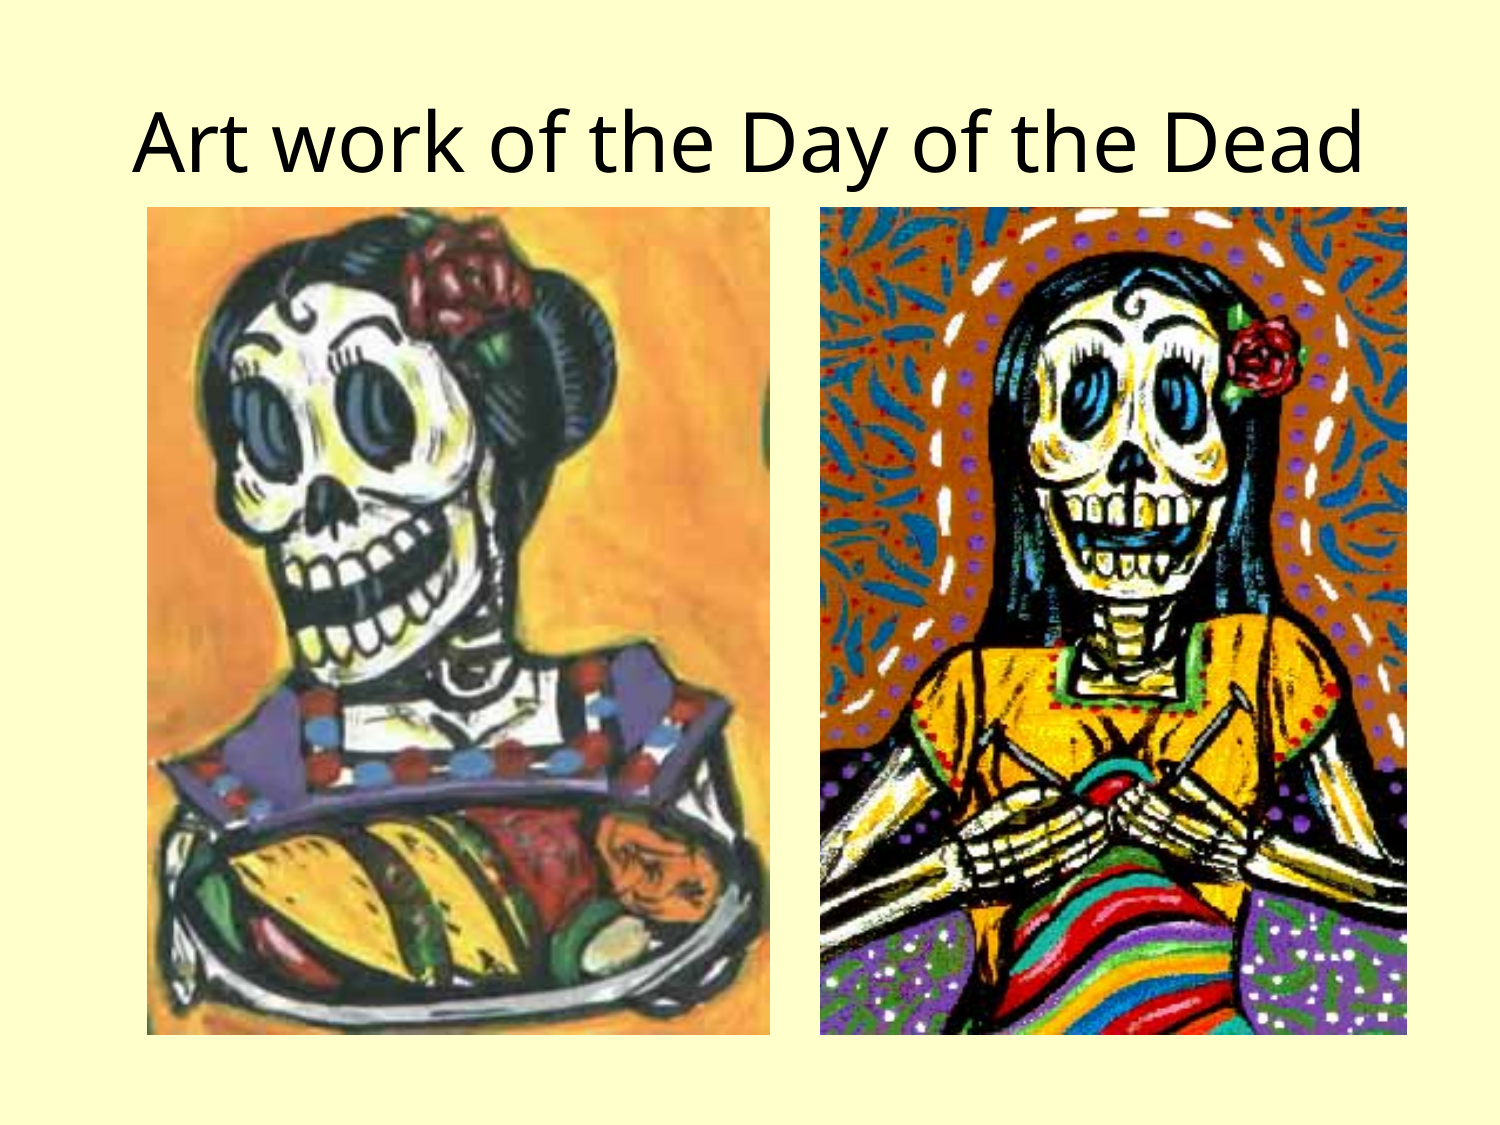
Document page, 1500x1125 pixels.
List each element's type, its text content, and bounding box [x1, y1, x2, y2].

title Art work of the Day of the Dead [74, 44, 1426, 233]
picture [820, 207, 1407, 1036]
picture [147, 207, 771, 1036]
